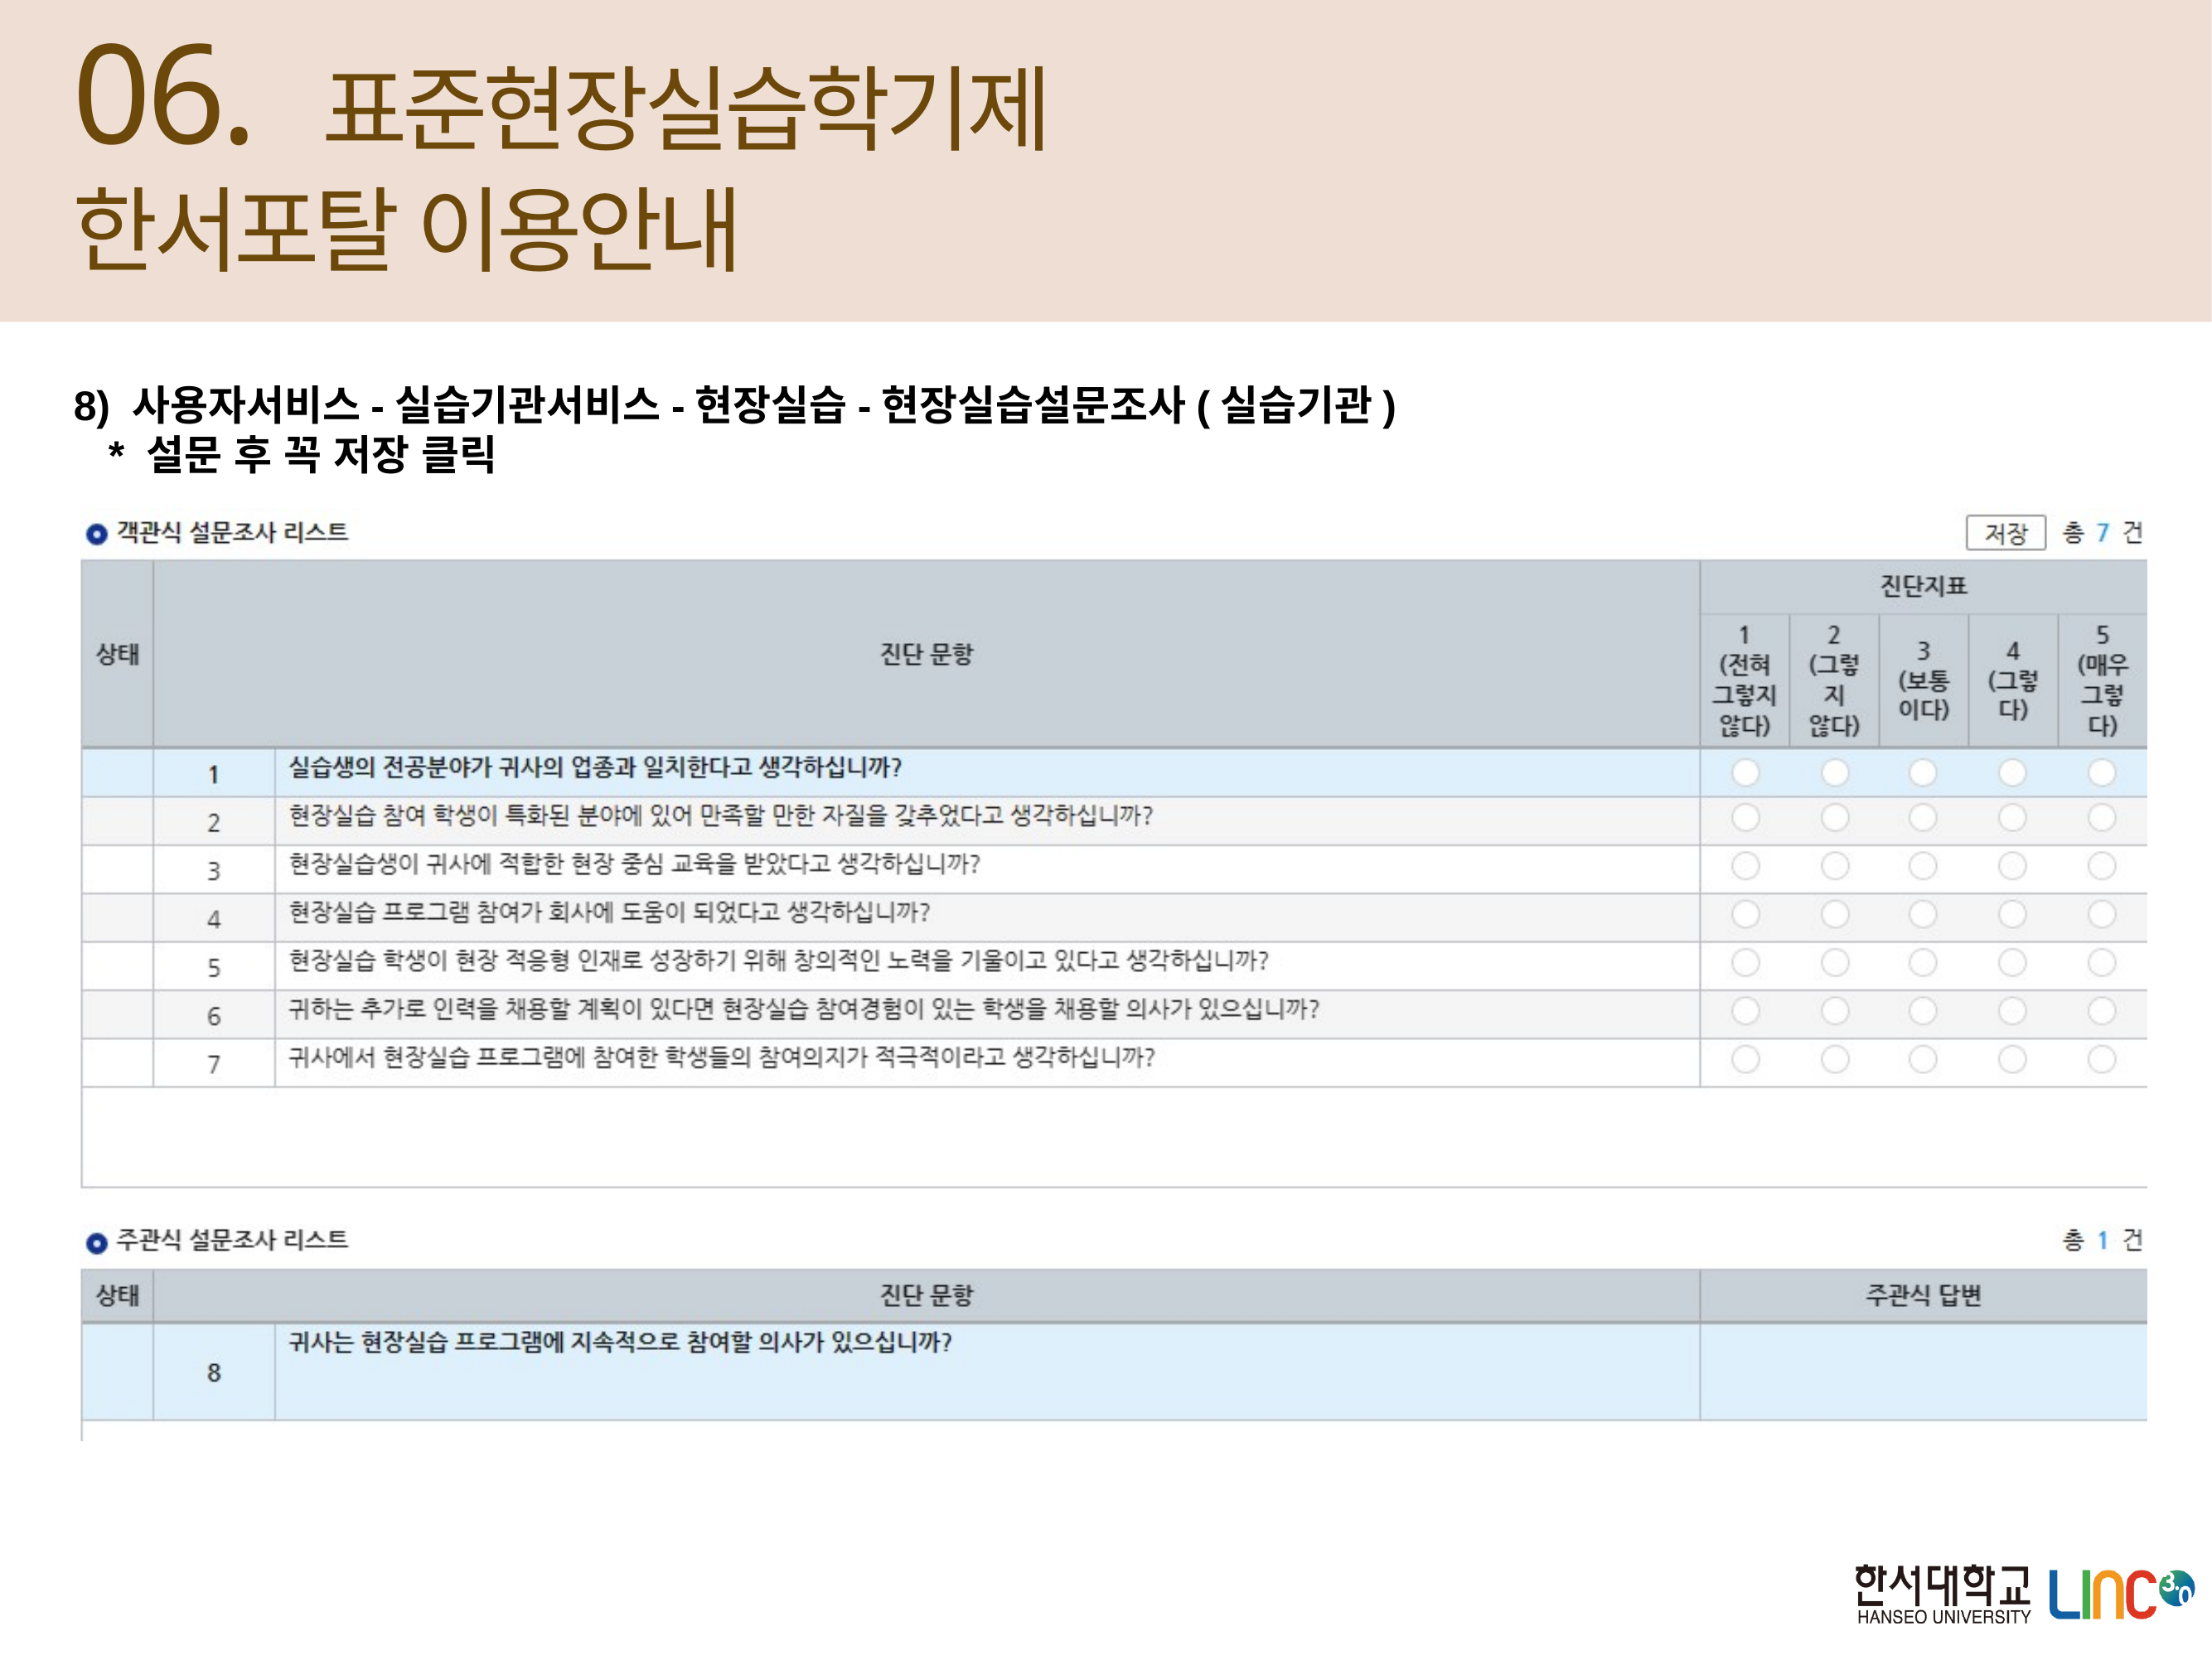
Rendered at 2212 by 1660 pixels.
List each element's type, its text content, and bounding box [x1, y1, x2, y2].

text_box 8) 사용자서비스-실습기관서비스-현장실습-현장실습설문조사(실습기관) * 설문 후 꼭 저장 클릭 [61, 323, 1925, 485]
text_box [0, 0, 2212, 324]
picture [80, 508, 2148, 1441]
picture [1845, 1547, 2205, 1638]
text_box 06. 표준현장실습학기제 한서포탈 이용안내 [61, 0, 1396, 290]
